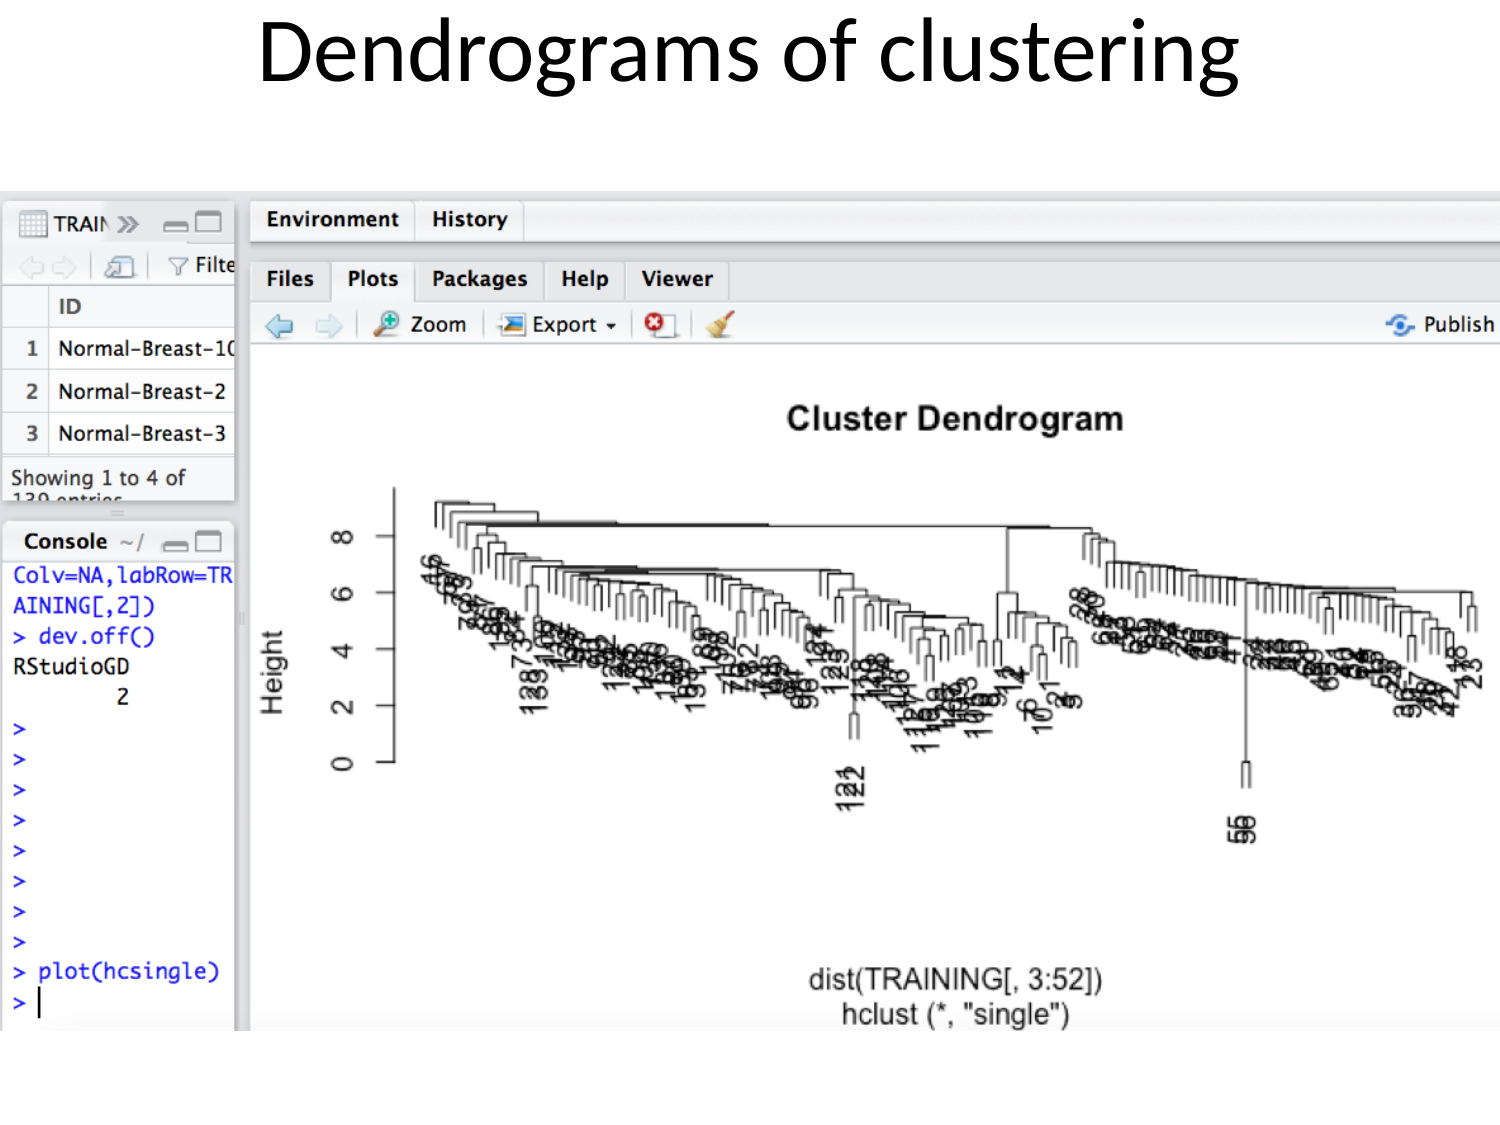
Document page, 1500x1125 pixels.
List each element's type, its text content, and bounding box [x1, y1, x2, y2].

picture [0, 191, 1500, 1031]
title Dendrograms of clustering [75, 0, 1425, 139]
